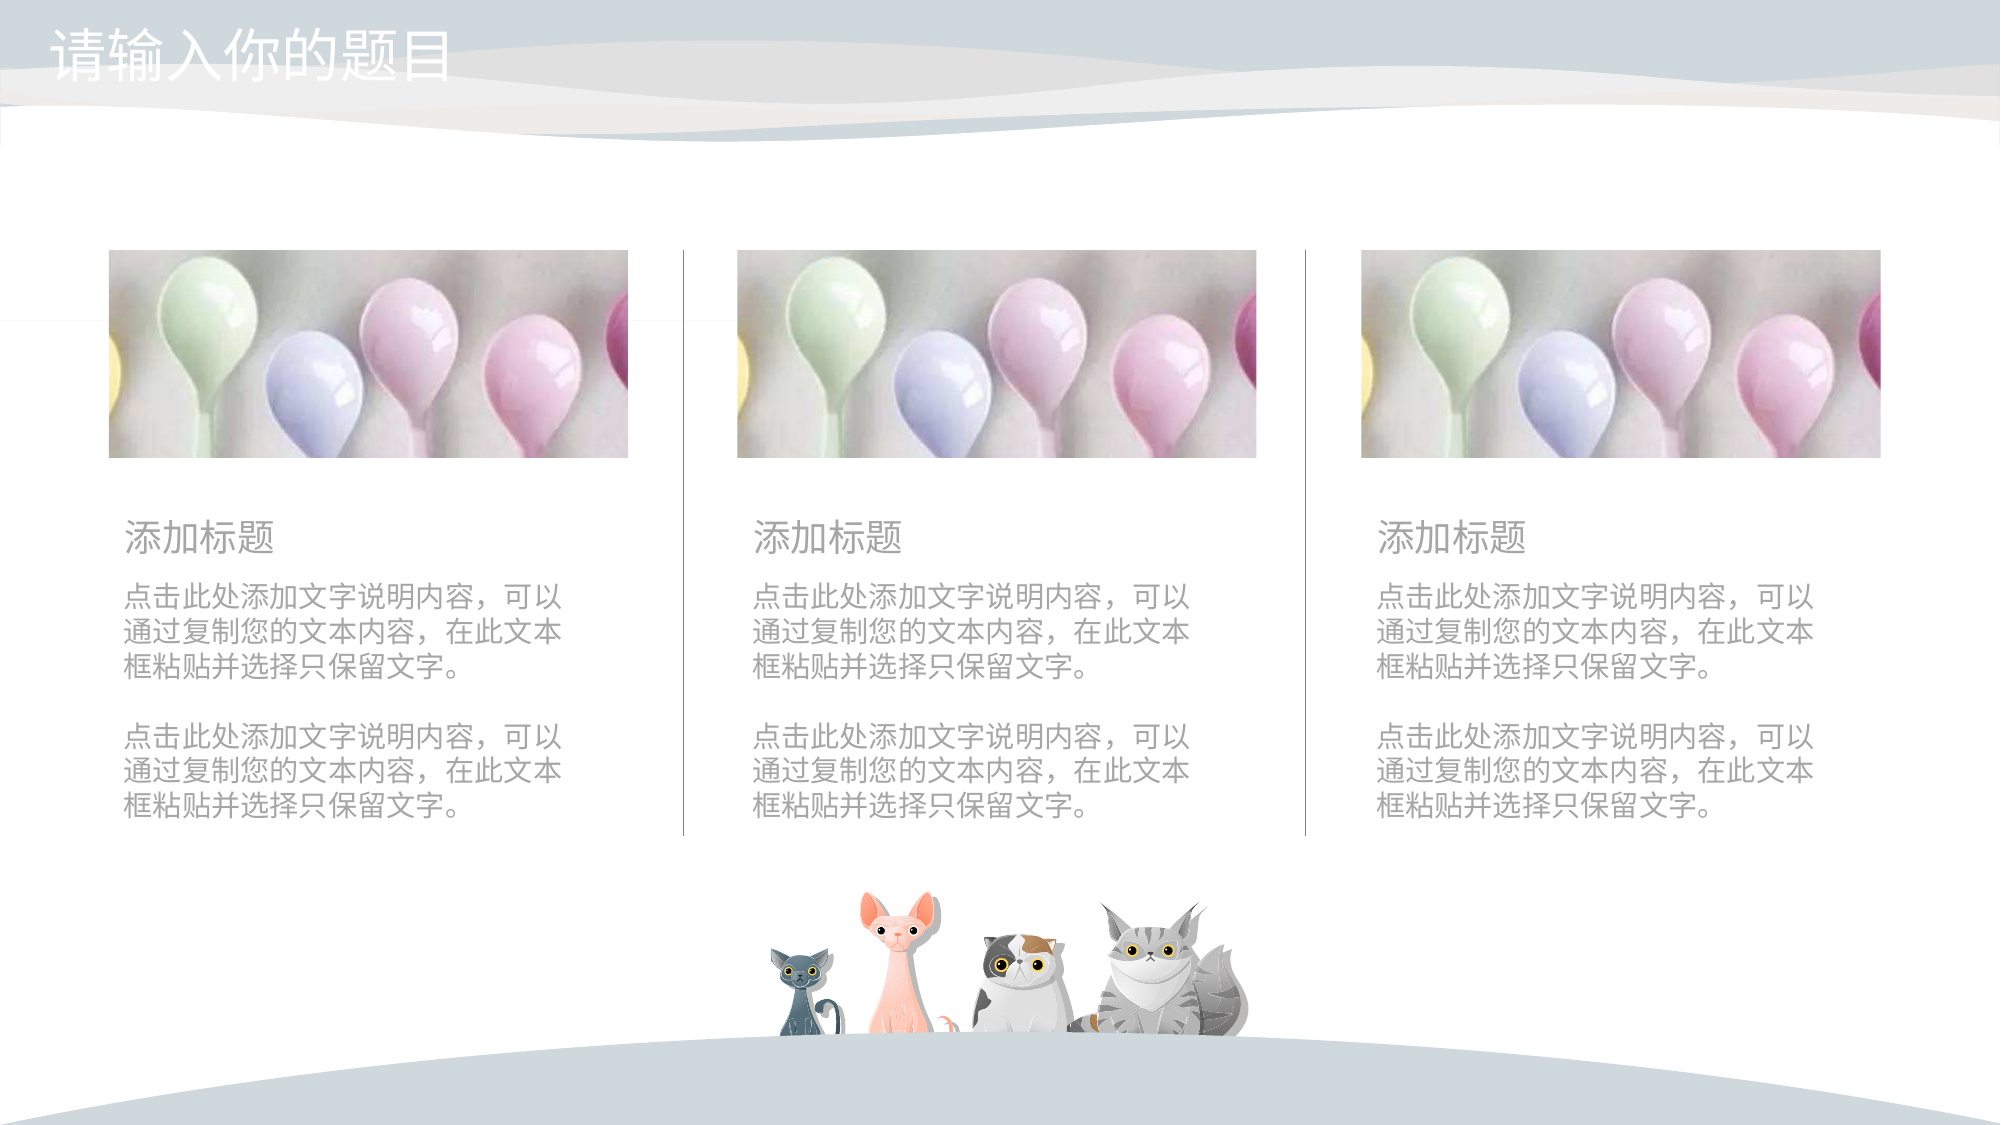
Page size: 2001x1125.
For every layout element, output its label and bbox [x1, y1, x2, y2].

text_box [736, 249, 1258, 459]
text_box [107, 249, 629, 459]
text_box [737, 506, 1217, 834]
text_box [1361, 506, 1841, 834]
text_box [1360, 249, 1882, 459]
text_box [108, 506, 588, 834]
